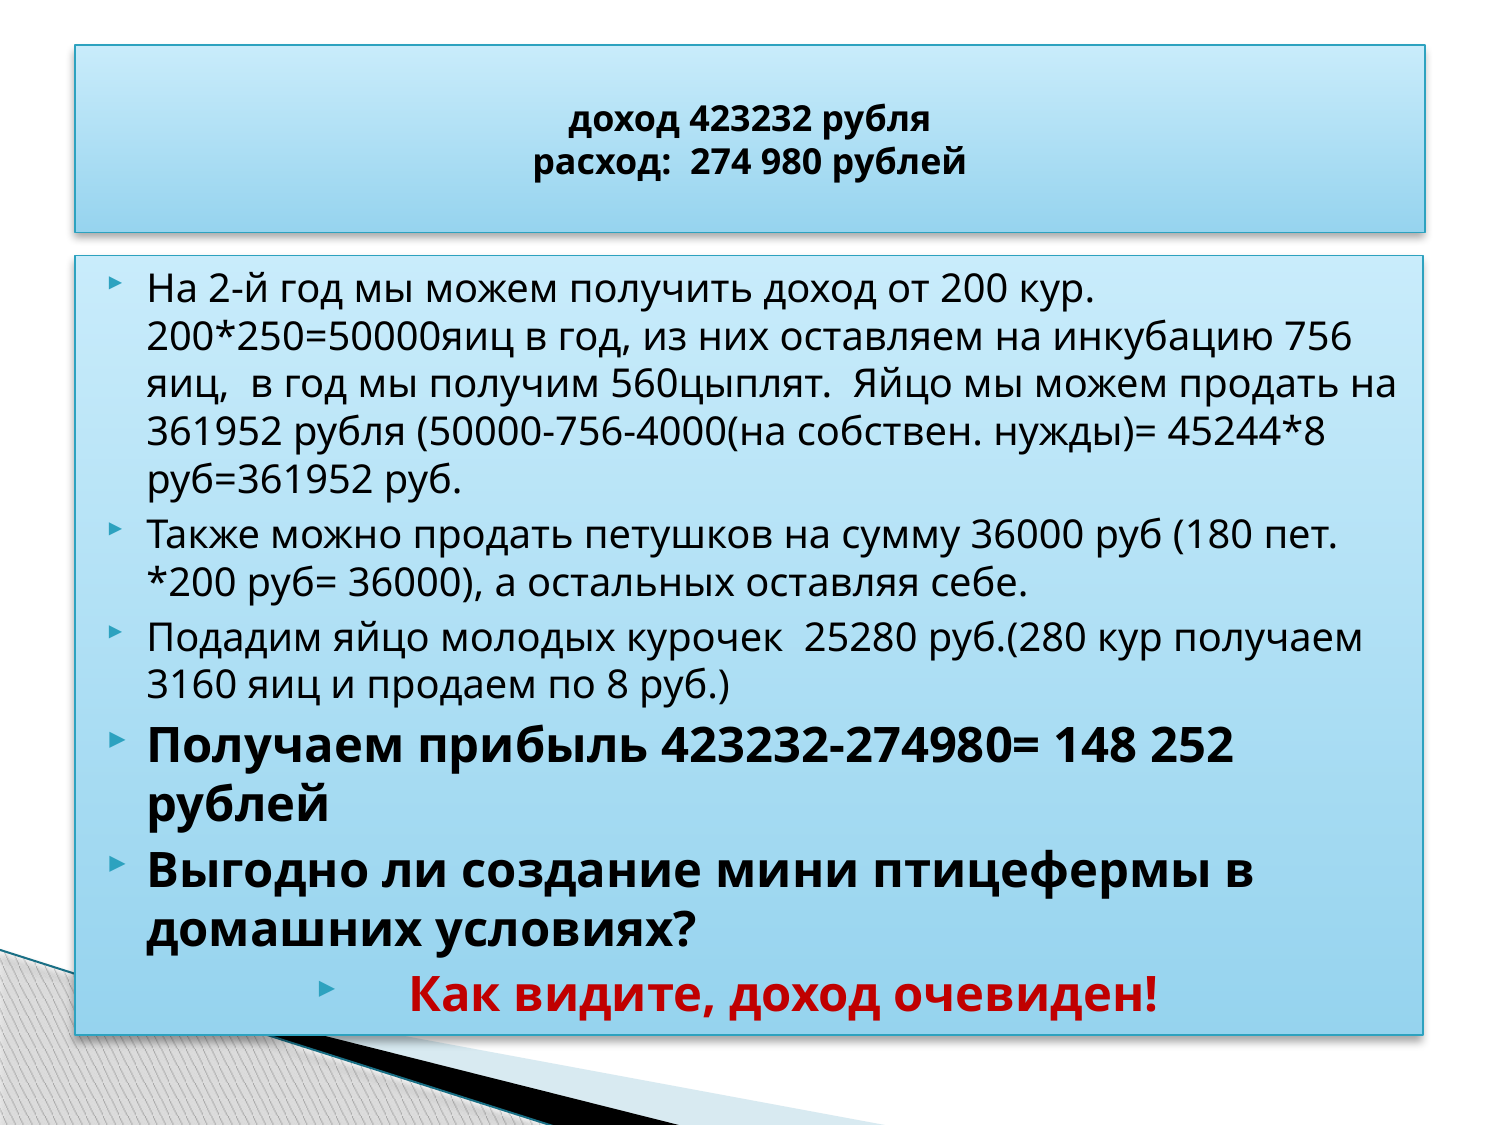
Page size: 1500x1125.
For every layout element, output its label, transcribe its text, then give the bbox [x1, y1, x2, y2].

list На 2-й год мы можем получить доход от 200 кур. 200*250=50000яиц в год, из них оставляем на инкубацию 756 яиц, в год мы получим 560цыплят. Яйцо мы можем продать на 361952 рубля (50000-756-4000(на собствен. нужды)= 45244*8 руб=361952 руб. Также можно продать петушков на сумму 36000 руб (180 пет. *200 руб= 36000), а остальных оставляя себе. Подадим яйцо молодых курочек 25280 руб.(280 кур получаем 3160 яиц и продаем по 8 руб.) Получаем прибыль 423232-274980= 148 252 рублей Выгодно ли создание мини птицефермы в домашних условиях? Как видите, доход очевиден! [74, 255, 1424, 1036]
title доход 423232 рубля расход: 274 980 рублей [74, 44, 1426, 233]
